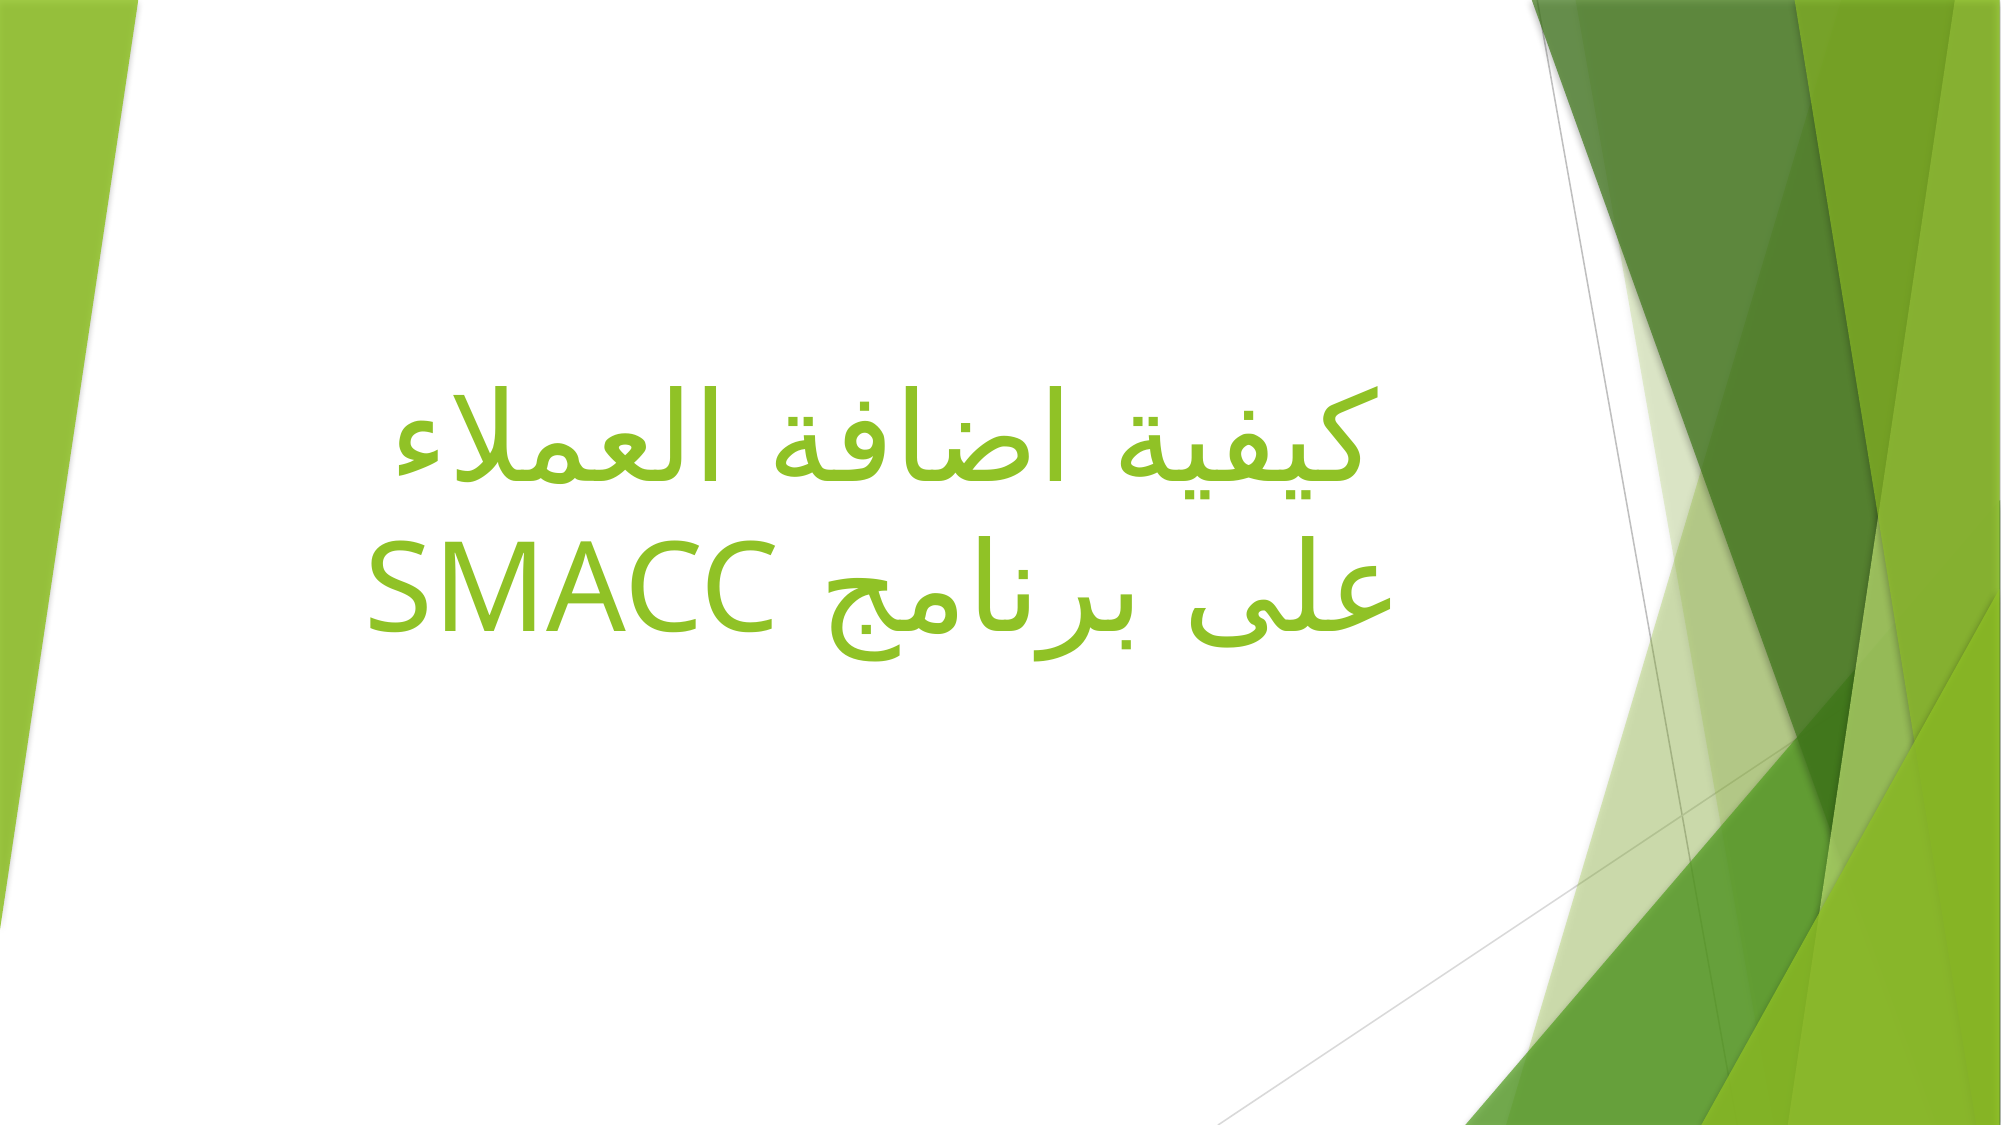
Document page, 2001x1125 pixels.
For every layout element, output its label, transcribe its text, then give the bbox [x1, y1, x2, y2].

title كيفية اضافة العملاء على برنامج SMACC [247, 394, 1522, 665]
